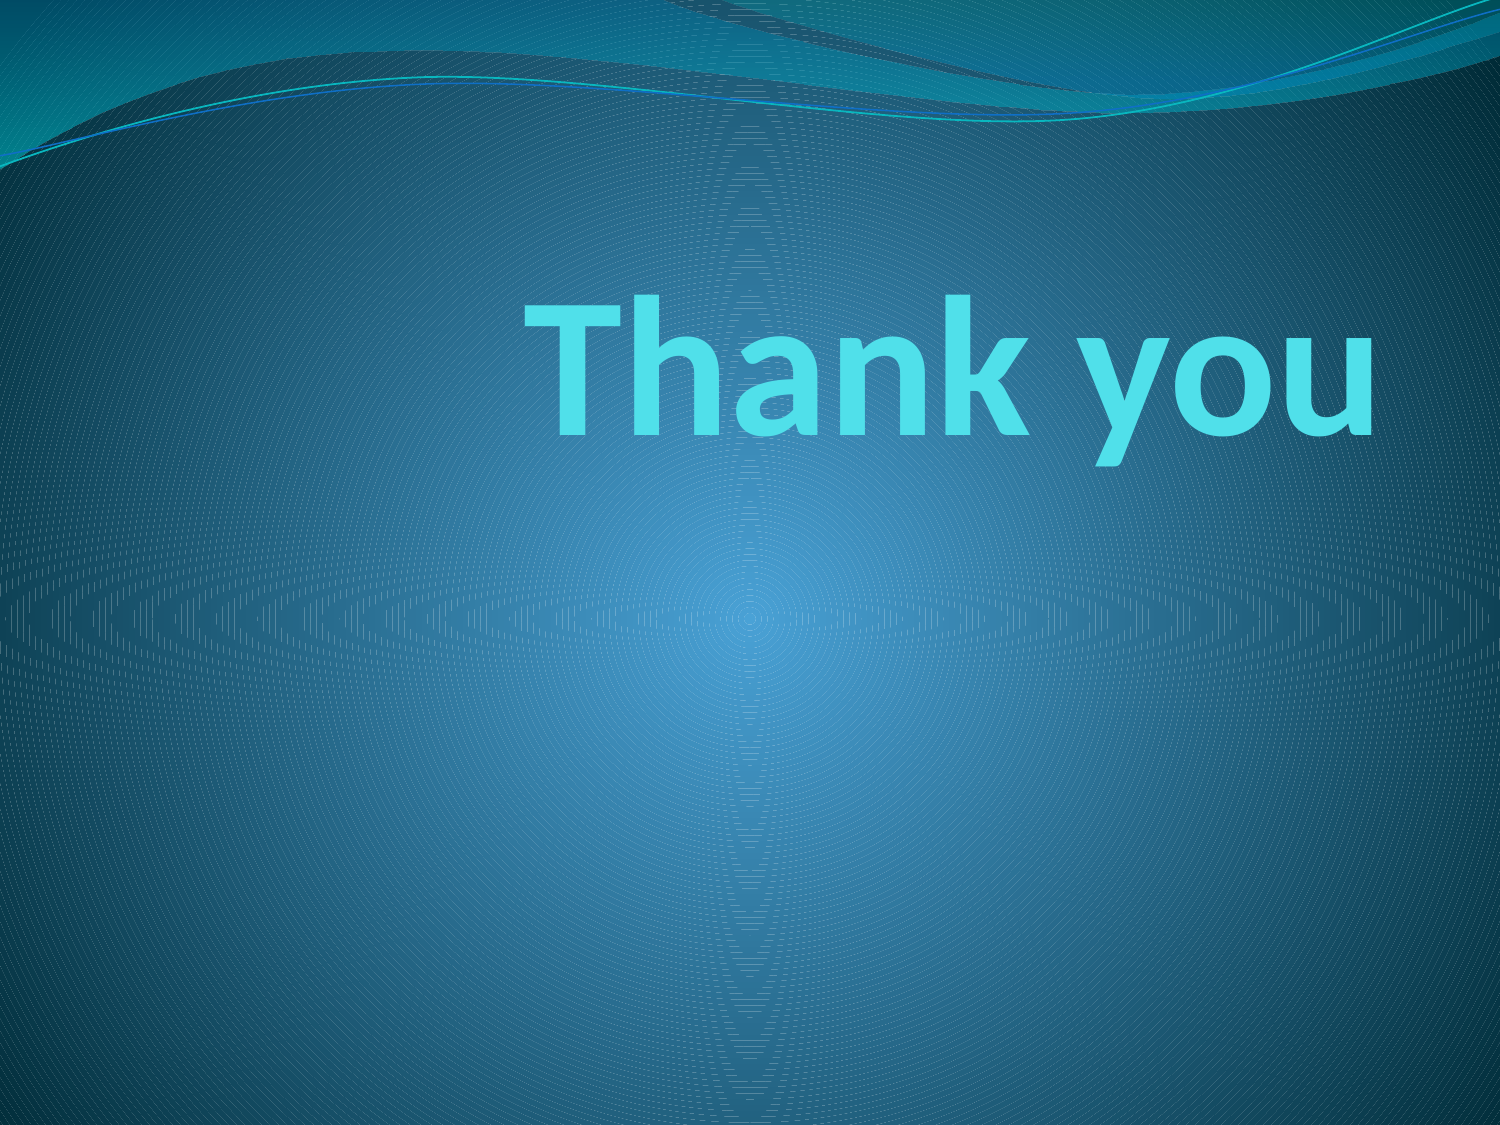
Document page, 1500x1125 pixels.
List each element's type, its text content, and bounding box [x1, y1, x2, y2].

title Thank you [112, 112, 1388, 475]
